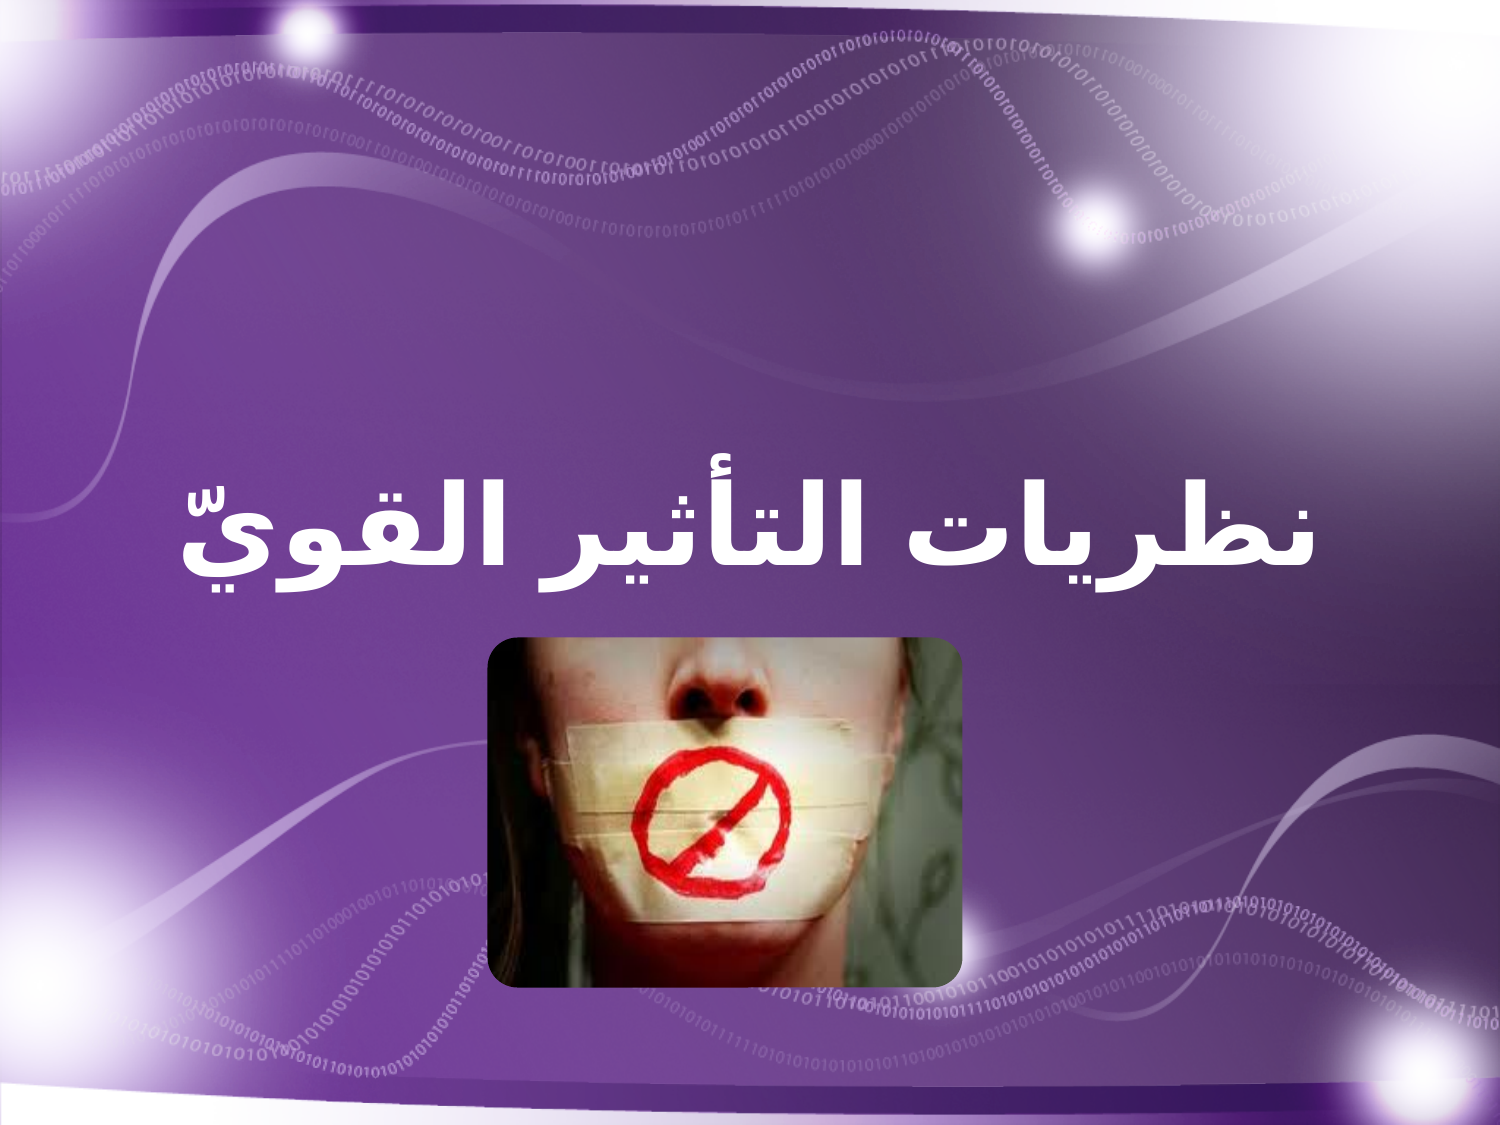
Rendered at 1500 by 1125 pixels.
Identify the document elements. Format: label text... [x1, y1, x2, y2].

picture [487, 637, 963, 988]
title نظريات التأثير القويّ [87, 399, 1413, 642]
